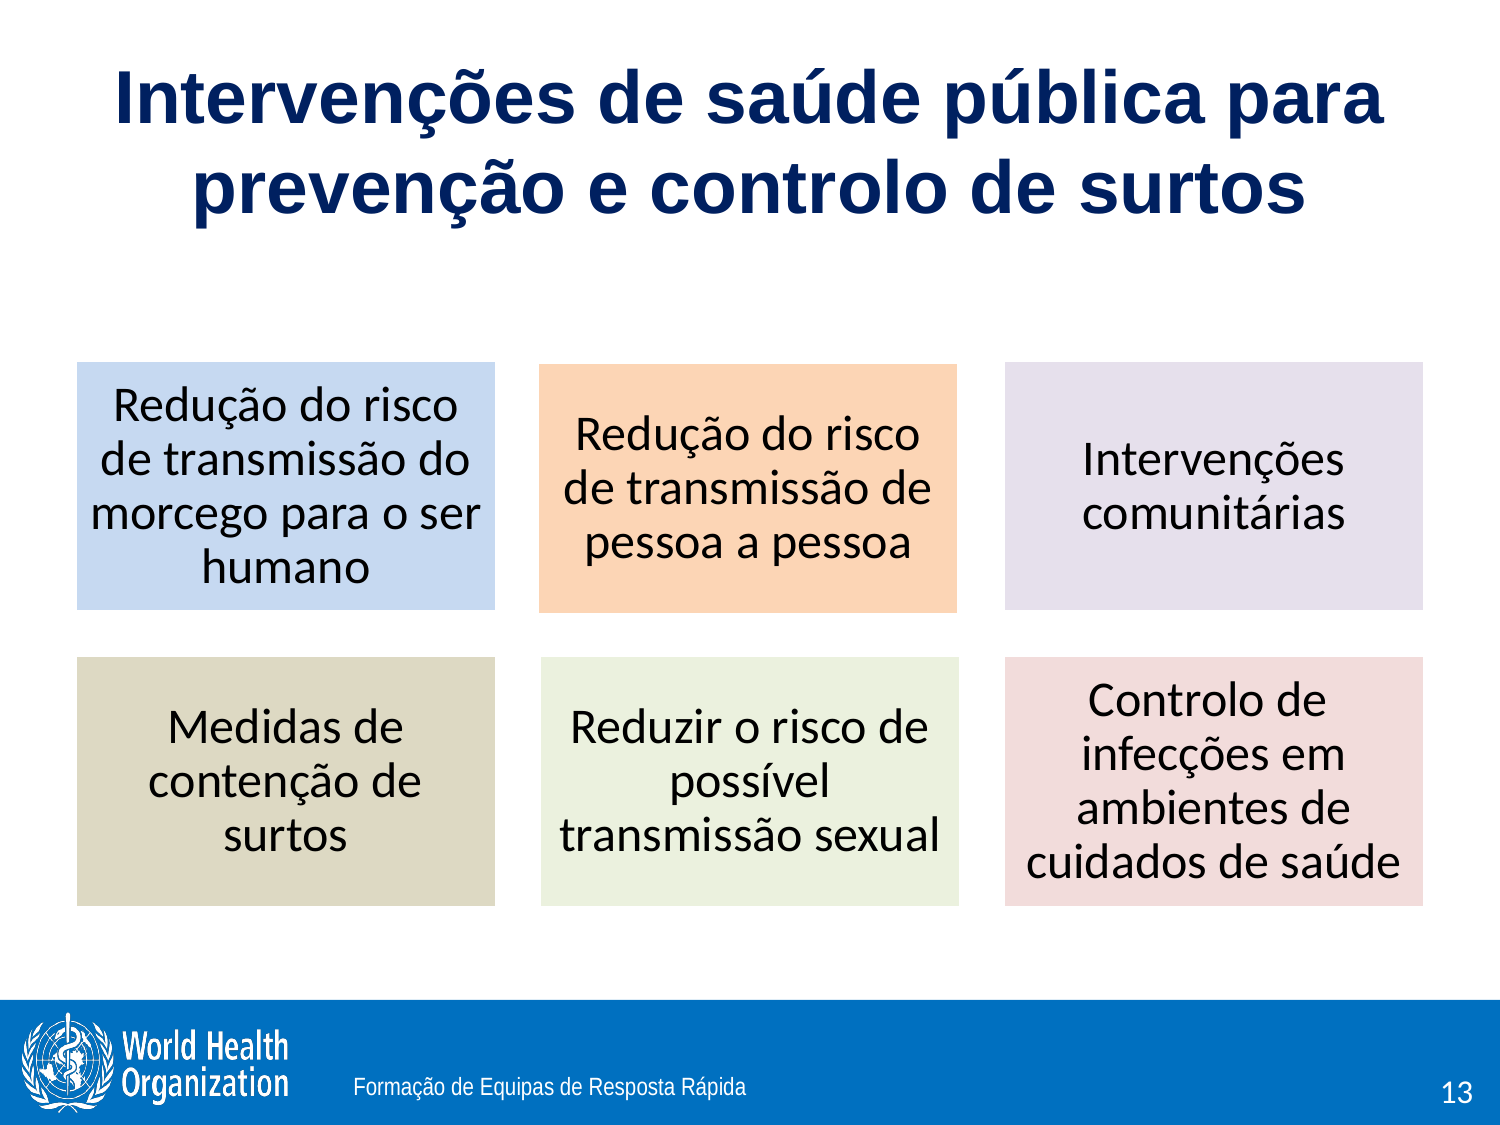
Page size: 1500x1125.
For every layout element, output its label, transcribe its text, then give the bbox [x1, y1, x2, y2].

picture [21, 1012, 288, 1113]
title Intervenções de saúde pública para prevenção e controlo de surtos [75, 45, 1425, 233]
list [74, 262, 1426, 1006]
